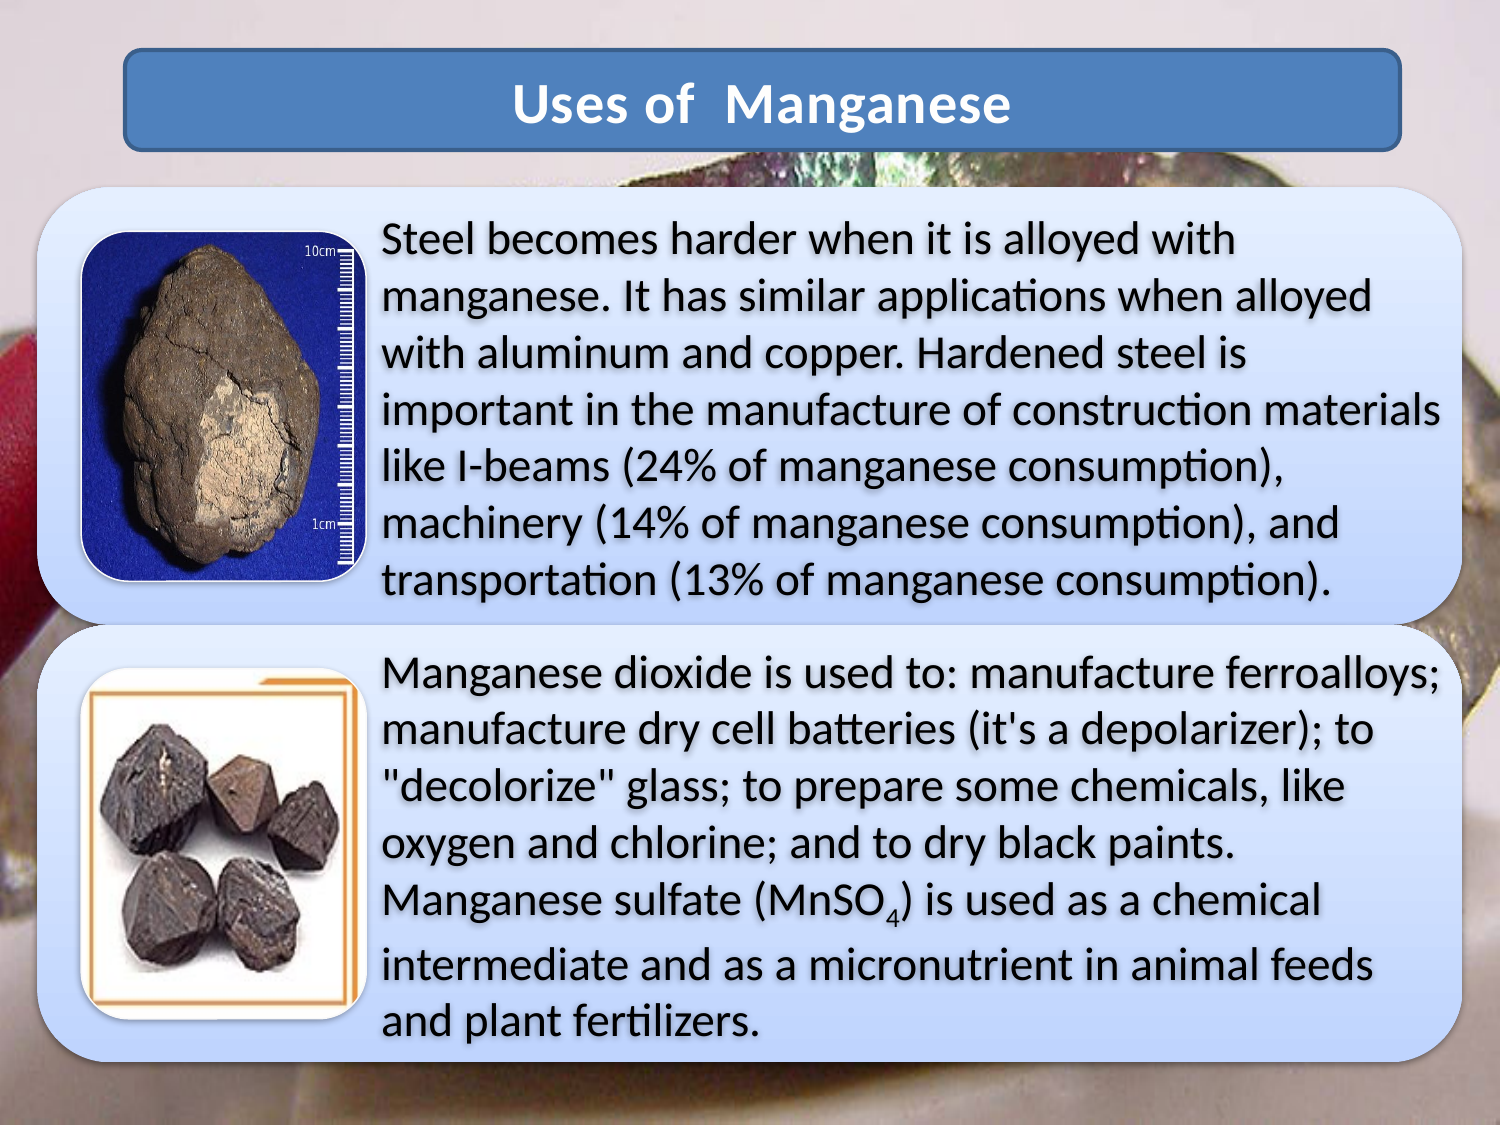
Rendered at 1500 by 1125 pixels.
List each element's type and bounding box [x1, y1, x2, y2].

text_box [37, 187, 1463, 1063]
picture [0, 0, 1500, 1125]
